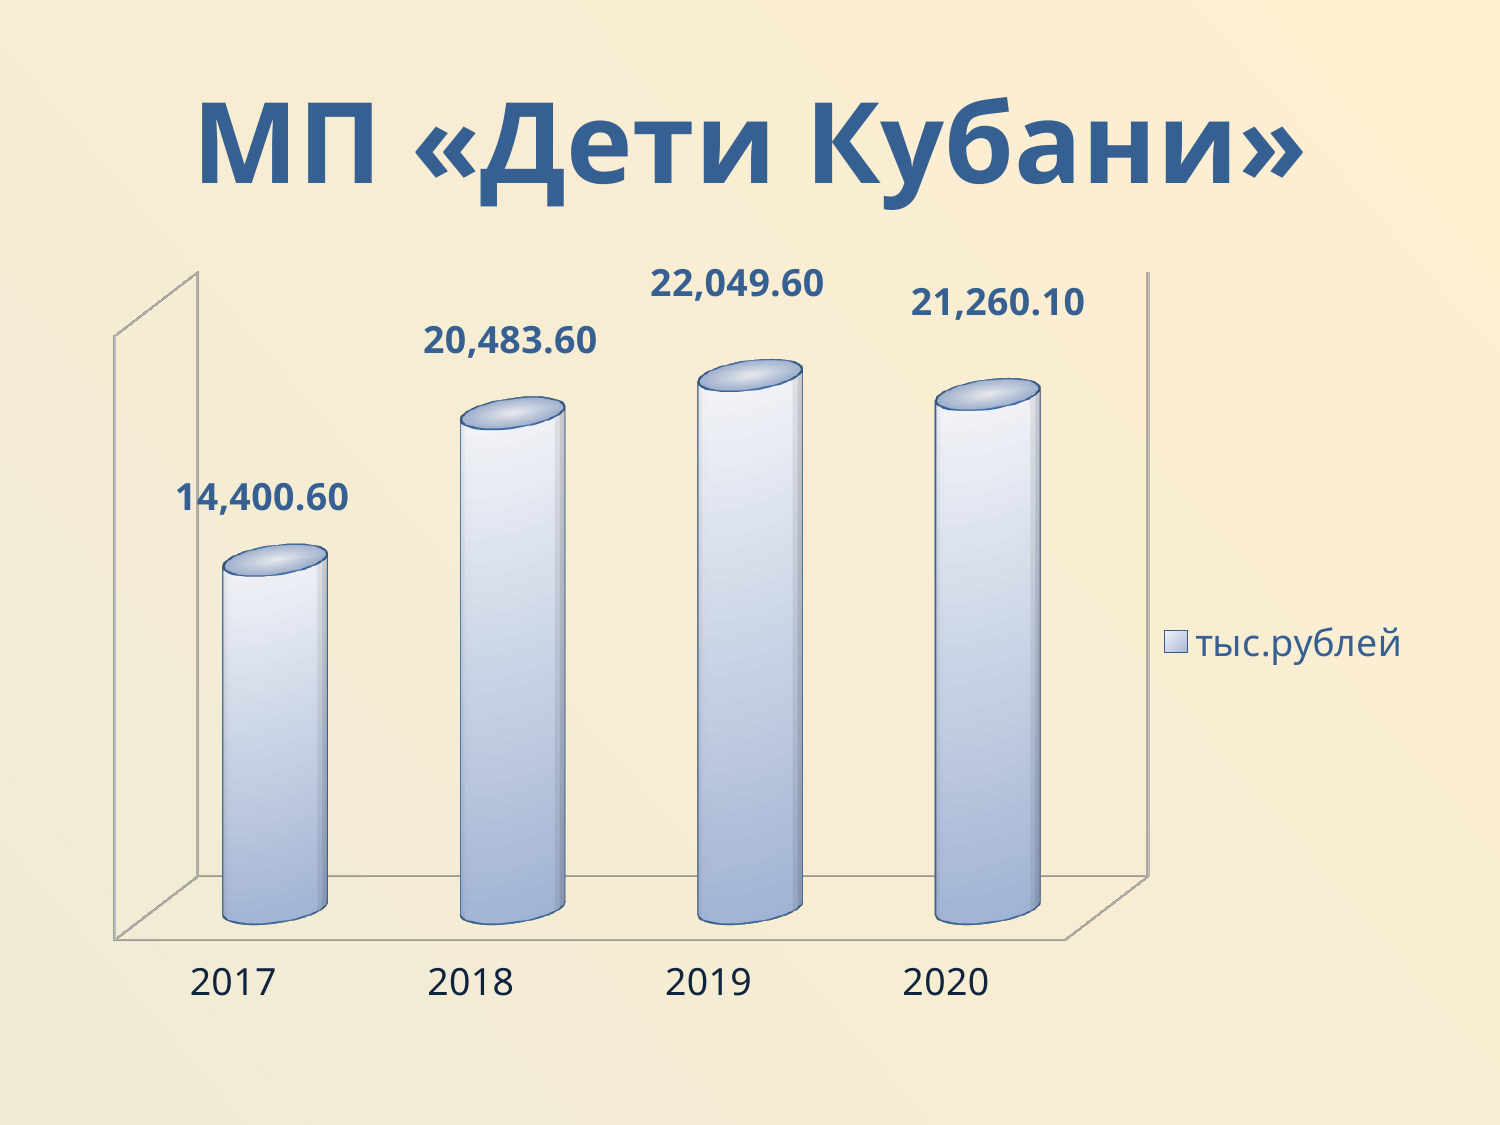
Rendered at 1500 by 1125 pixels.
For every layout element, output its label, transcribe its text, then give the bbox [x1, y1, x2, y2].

chart [76, 255, 1427, 1028]
title МП «Дети Кубани» [75, 45, 1425, 233]
